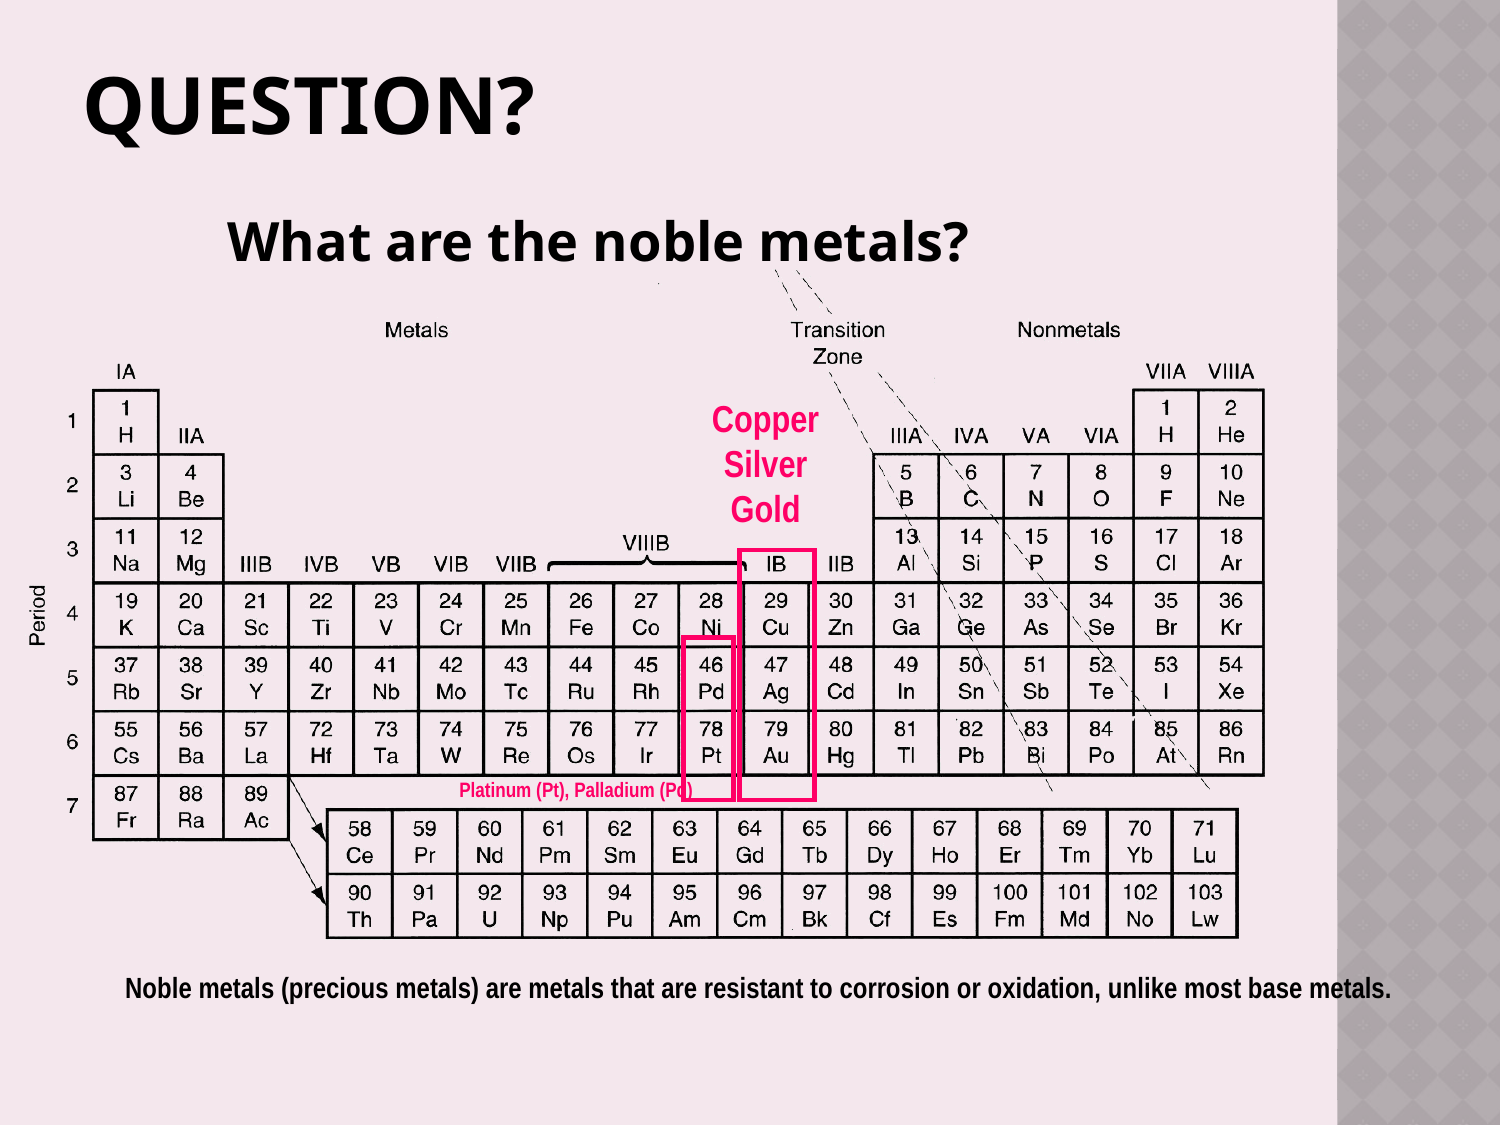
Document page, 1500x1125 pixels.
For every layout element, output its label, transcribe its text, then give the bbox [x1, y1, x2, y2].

list What are the noble metals? [212, 200, 1350, 288]
picture [24, 262, 1276, 955]
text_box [103, 387, 1423, 1014]
title Question? [75, 52, 1263, 150]
